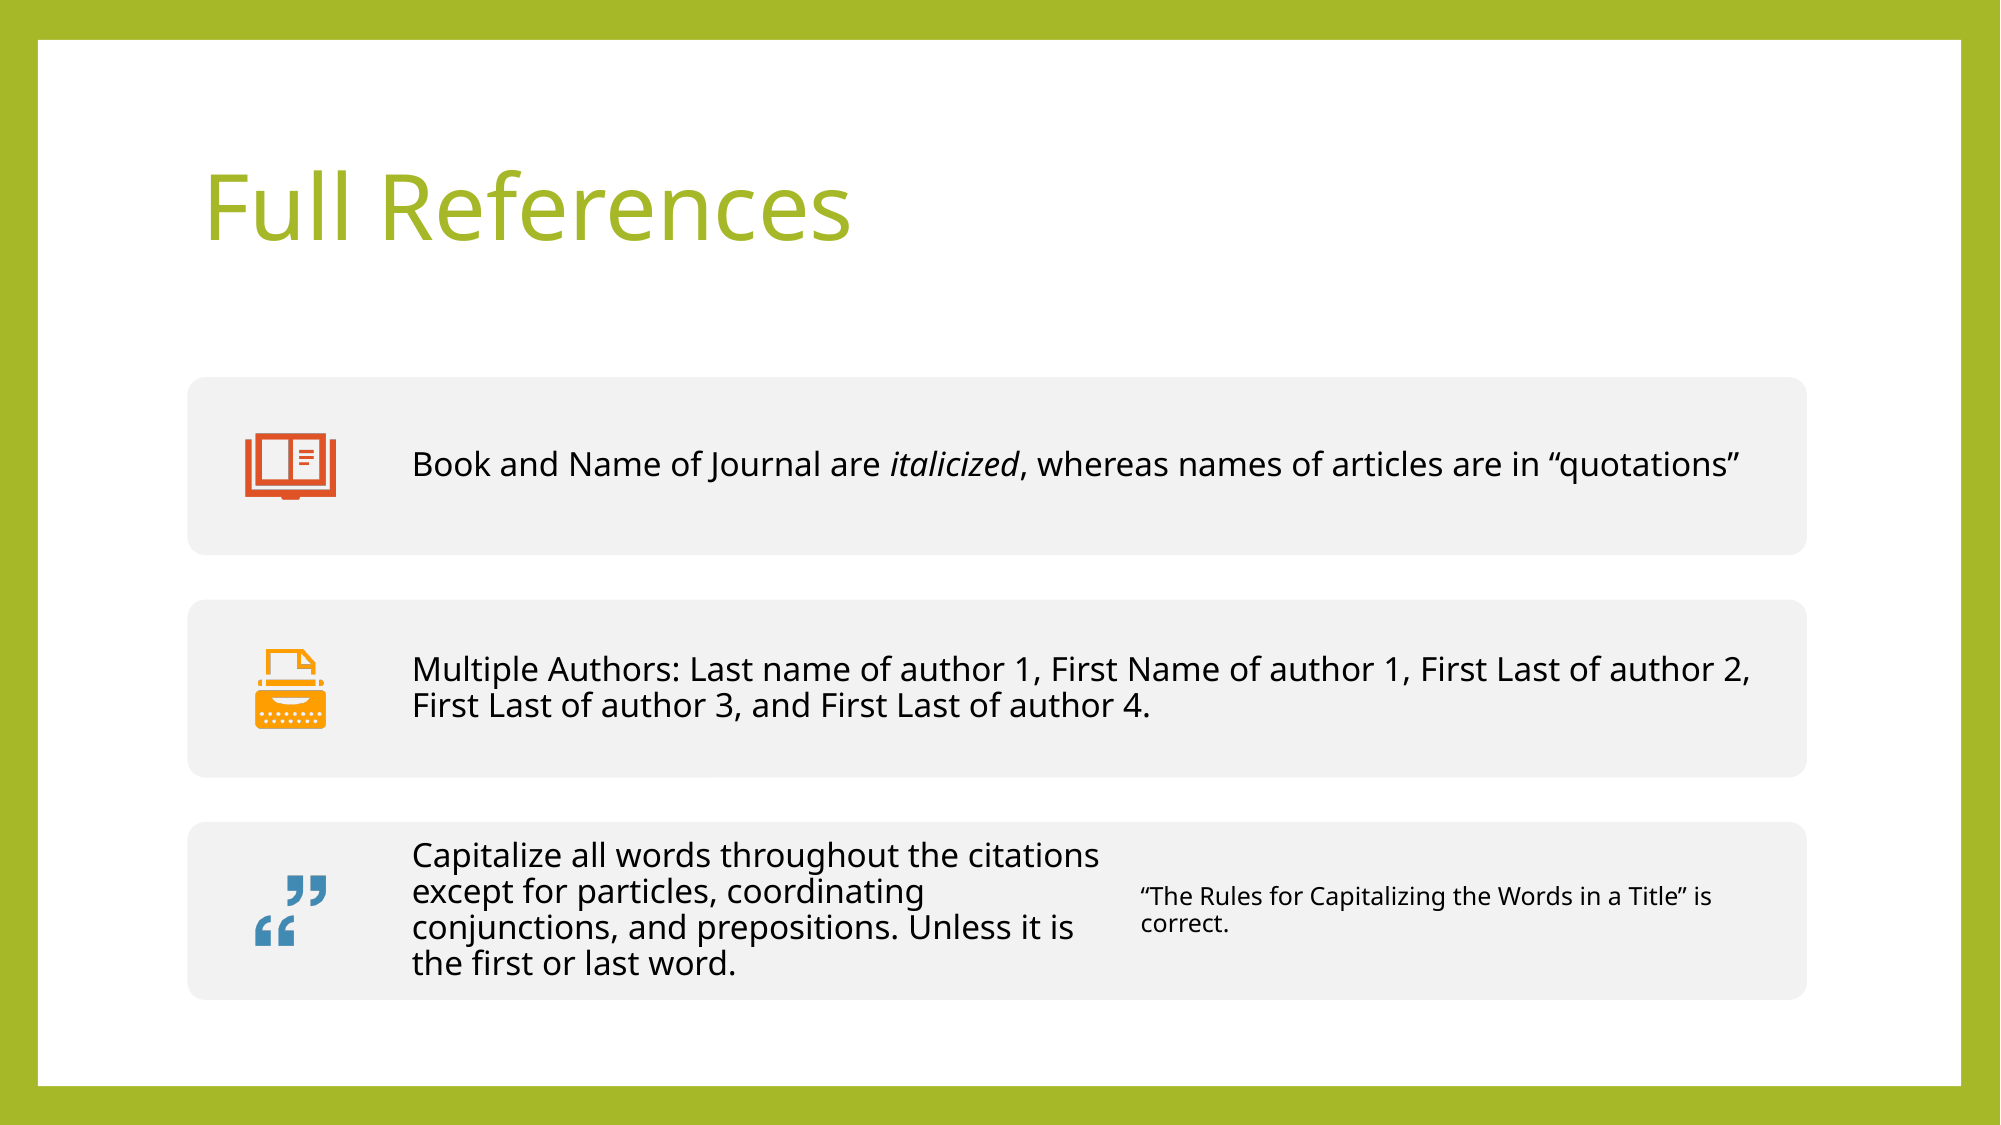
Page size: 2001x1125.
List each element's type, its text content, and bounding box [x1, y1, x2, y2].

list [187, 376, 1808, 1001]
title Full References [187, 99, 1808, 323]
